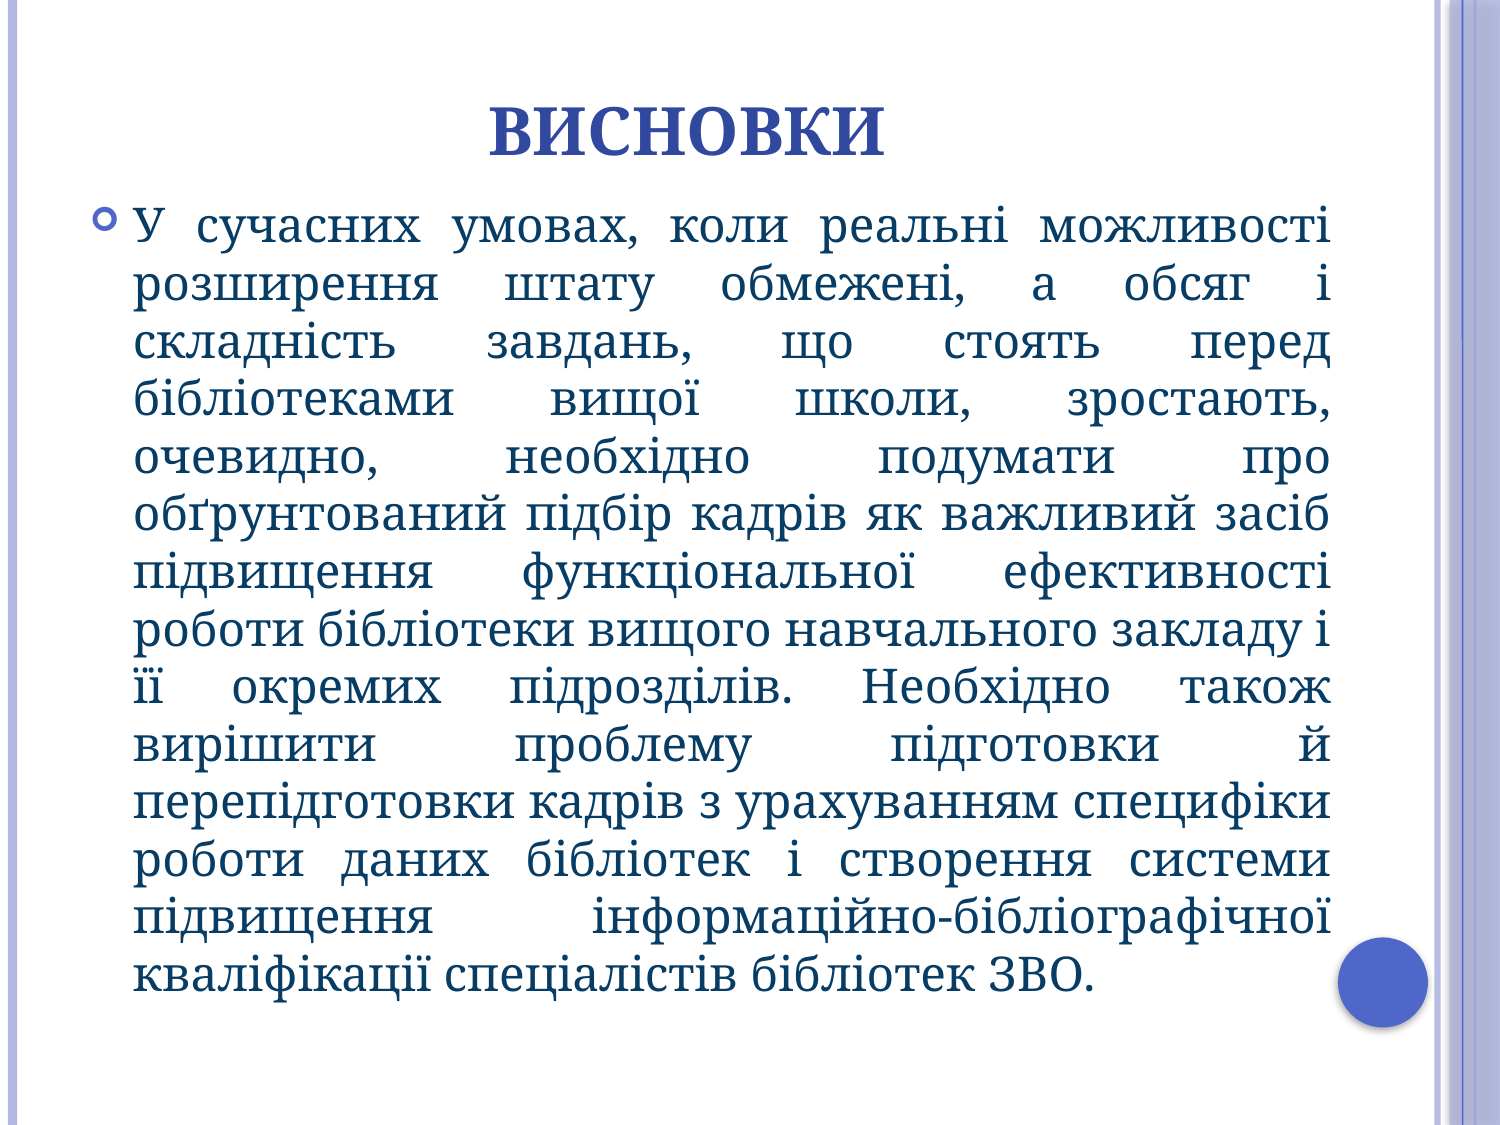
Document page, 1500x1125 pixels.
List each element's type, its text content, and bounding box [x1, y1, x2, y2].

title Висновки [75, 45, 1300, 176]
list У сучасних умовах, коли реальні можливості розширення штату обмежені, а обсяг і складність завдань, що стоять перед бібліотеками вищої школи, зростають, очевидно, необхідно подумати про обґрунтований підбір кадрів як важливий засіб підвищення функціональної ефективності роботи бібліотеки вищого навчального закладу і її окремих підрозділів. Необхідно також вирішити проблему підготовки й перепідготовки кадрів з урахуванням специфіки роботи даних бібліотек і створення системи підвищення інформаційно-бібліографічної кваліфікації спеціалістів бібліотек ЗВО. [75, 187, 1348, 1062]
